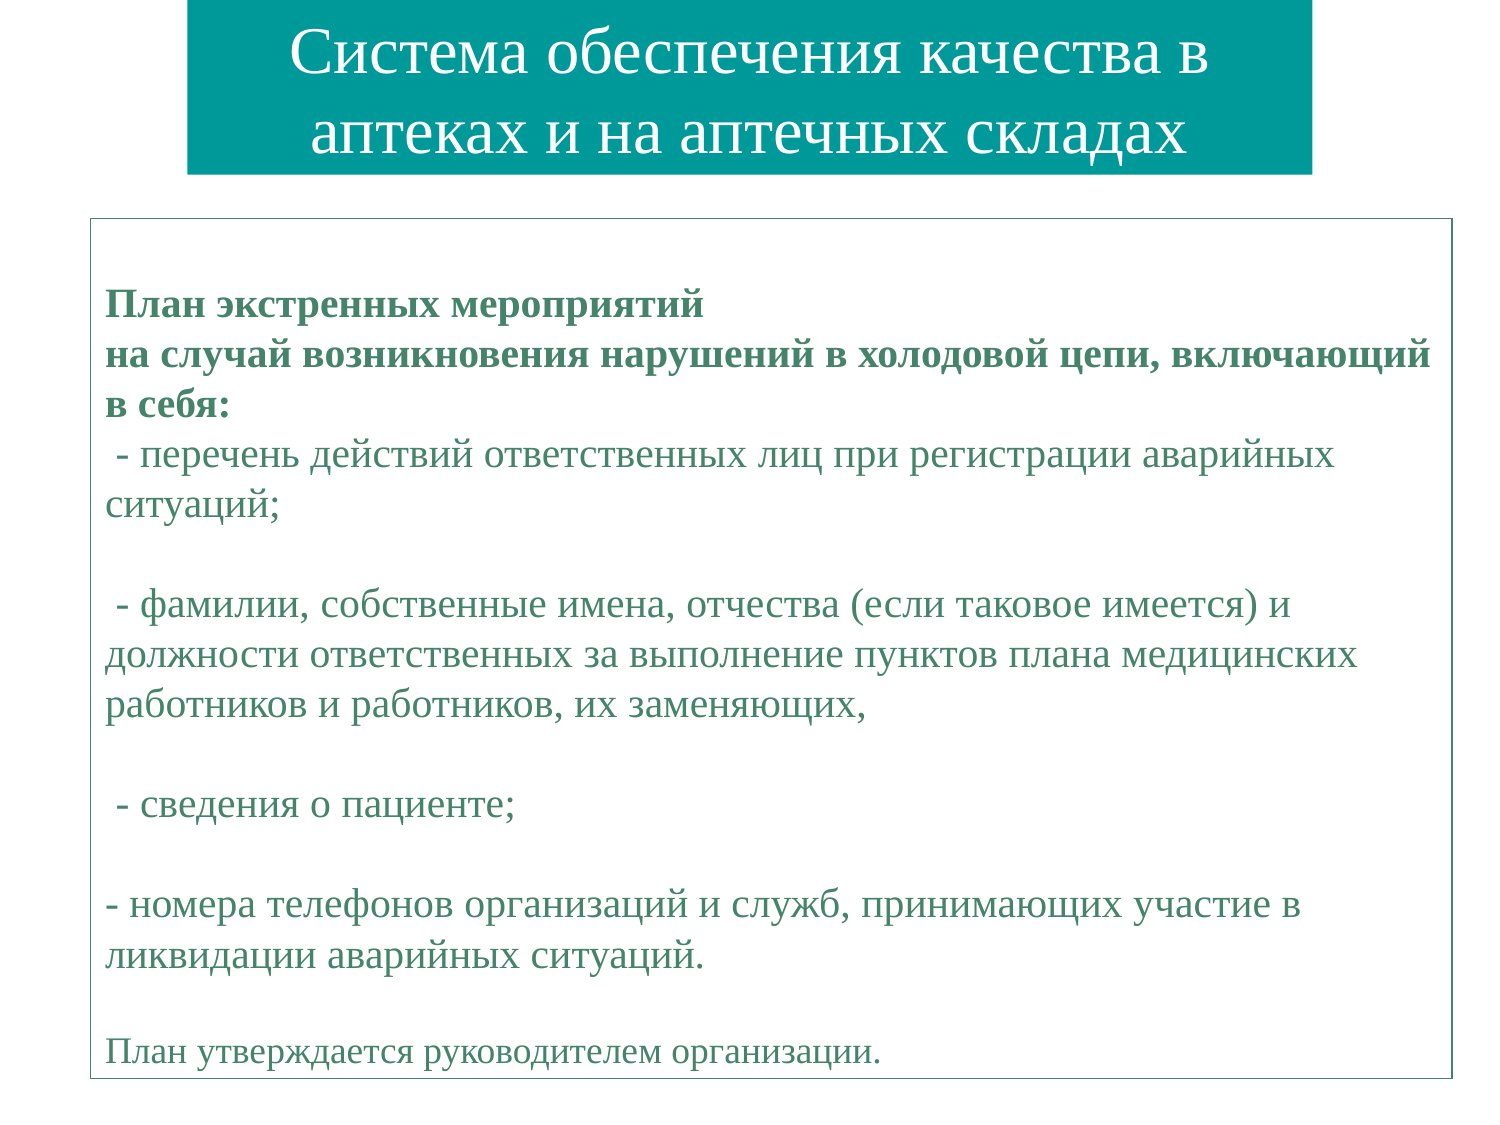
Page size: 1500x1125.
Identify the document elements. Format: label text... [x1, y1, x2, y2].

text_box Система обеспечения качества в аптеках и на аптечных складах [187, 0, 1313, 175]
text_box План экстренных мероприятий на случай возникновения нарушений в холодовой цепи, включающий в себя: - перечень действий ответственных лиц при регистрации аварийных ситуаций; - фамилии, собственные имена, отчества (если таковое имеется) и должности ответственных за выполнение пунктов плана медицинских работников и работников, их заменяющих, - сведения о пациенте; - номера телефонов организаций и служб, принимающих участие в ликвидации аварийных ситуаций. План утверждается руководителем организации. [90, 218, 1452, 1079]
